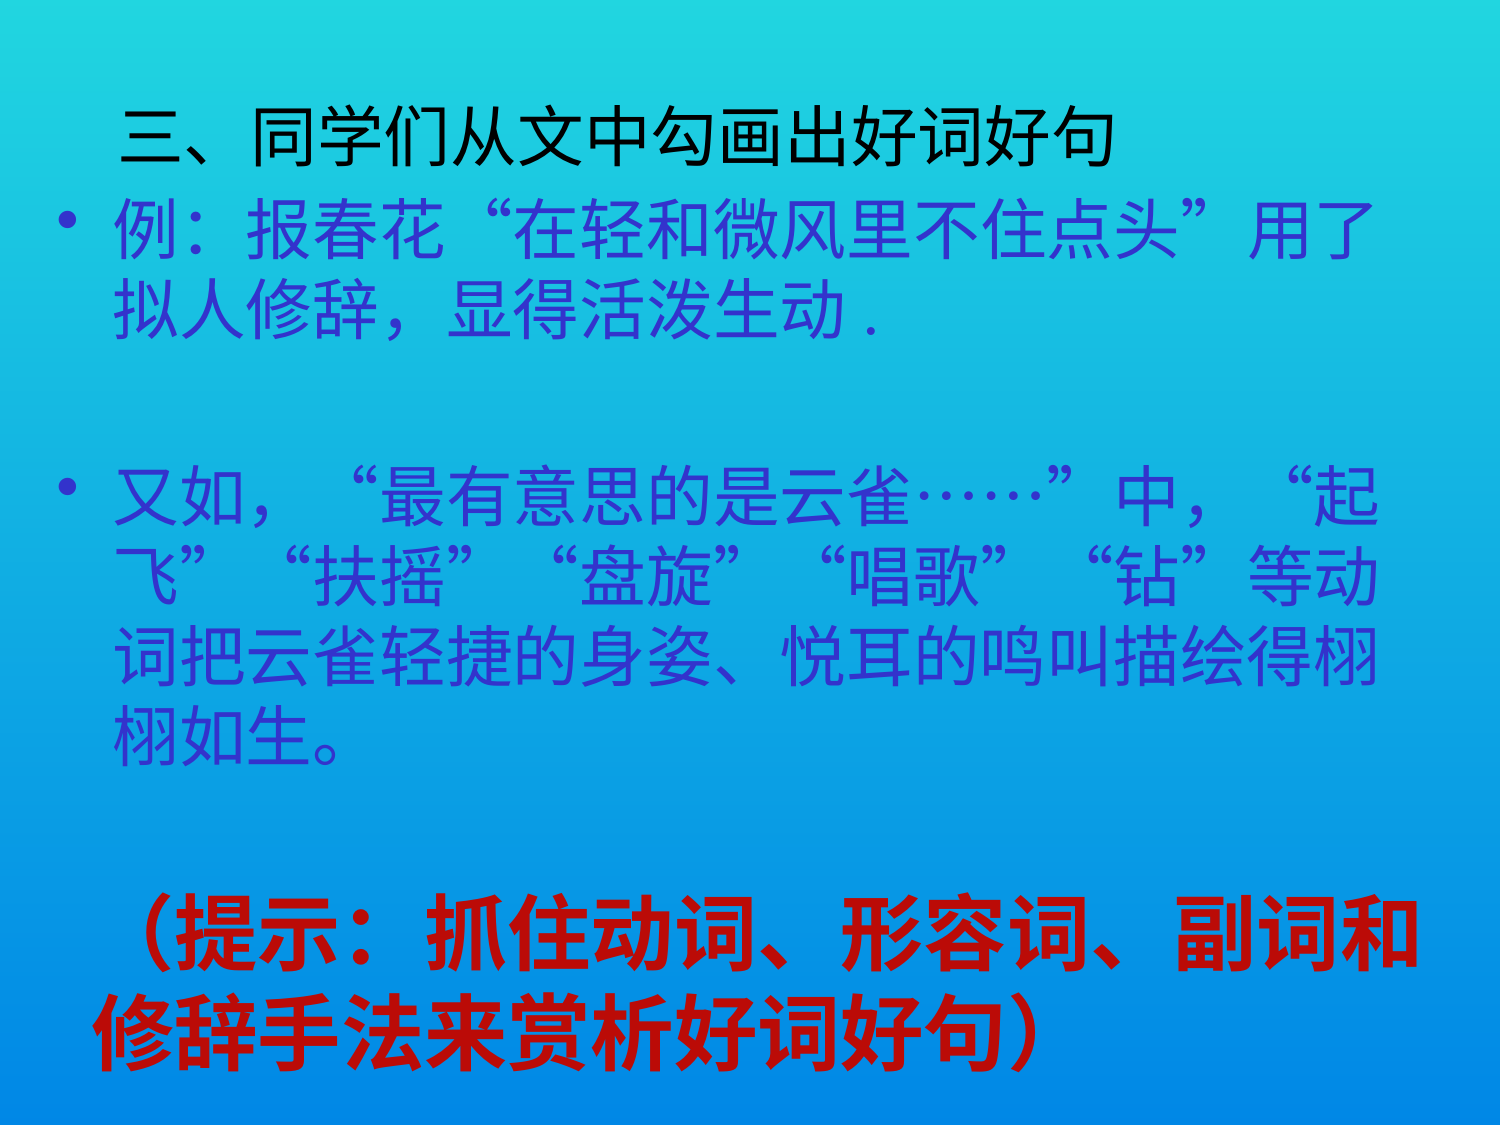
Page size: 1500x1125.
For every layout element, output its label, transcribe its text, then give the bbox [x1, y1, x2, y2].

list 三、同学们从文中勾画出好词好句 例：报春花“在轻和微风里不住点头”用了拟人修辞，显得活泼生动. 又如，“最有意思的是云雀……”中，“起飞”“扶摇”“盘旋”“唱歌”“钻”等动词把云雀轻捷的身姿、悦耳的鸣叫描绘得栩栩如生。 [41, 0, 1447, 927]
text_box （提示：抓住动词、形容词、副词和修辞手法来赏析好词好句） [76, 873, 1447, 1125]
